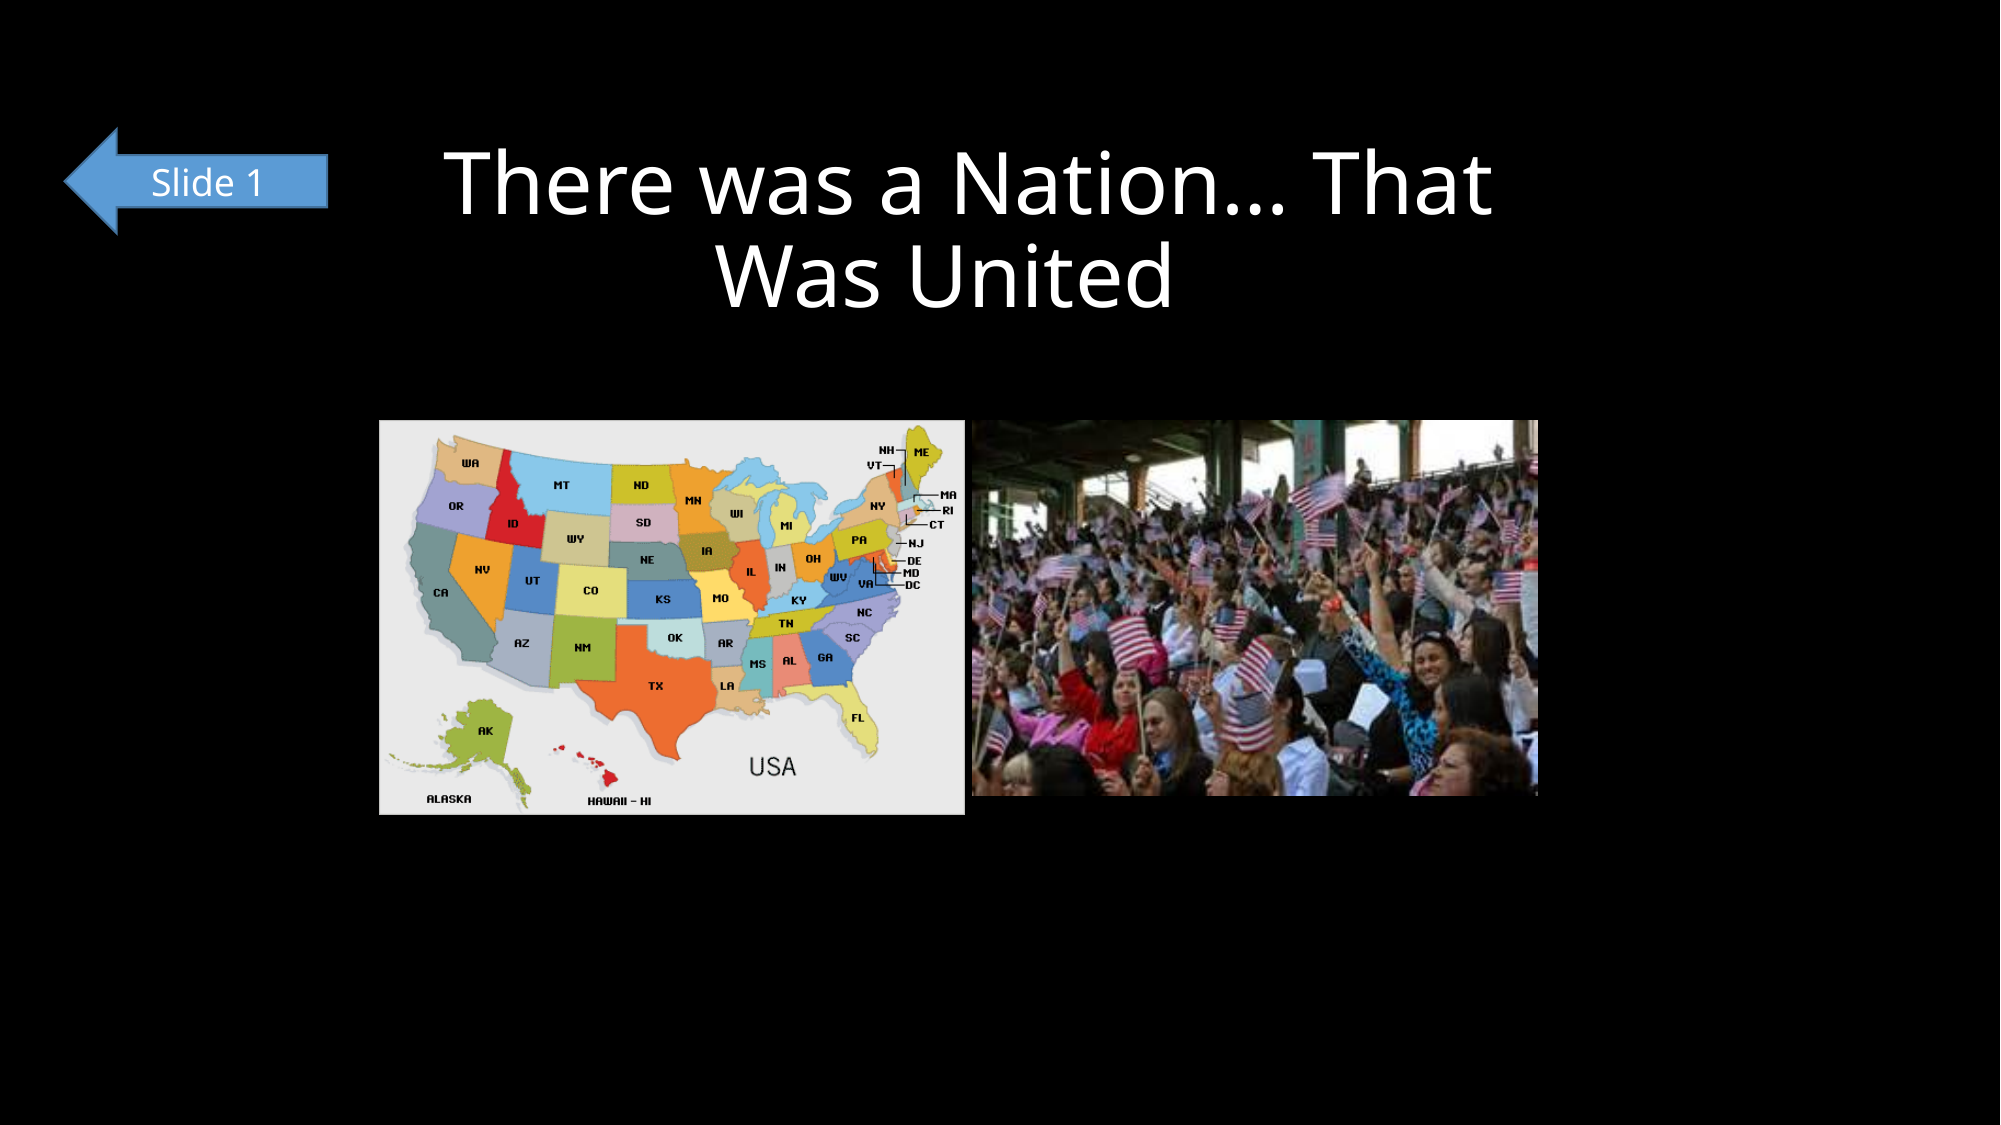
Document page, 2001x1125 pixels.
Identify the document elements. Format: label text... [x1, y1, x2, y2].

text_box Slide 1 [63, 126, 329, 236]
picture [379, 420, 965, 815]
title There was a Nation… That Was United [399, 129, 1538, 335]
picture [972, 420, 1538, 796]
